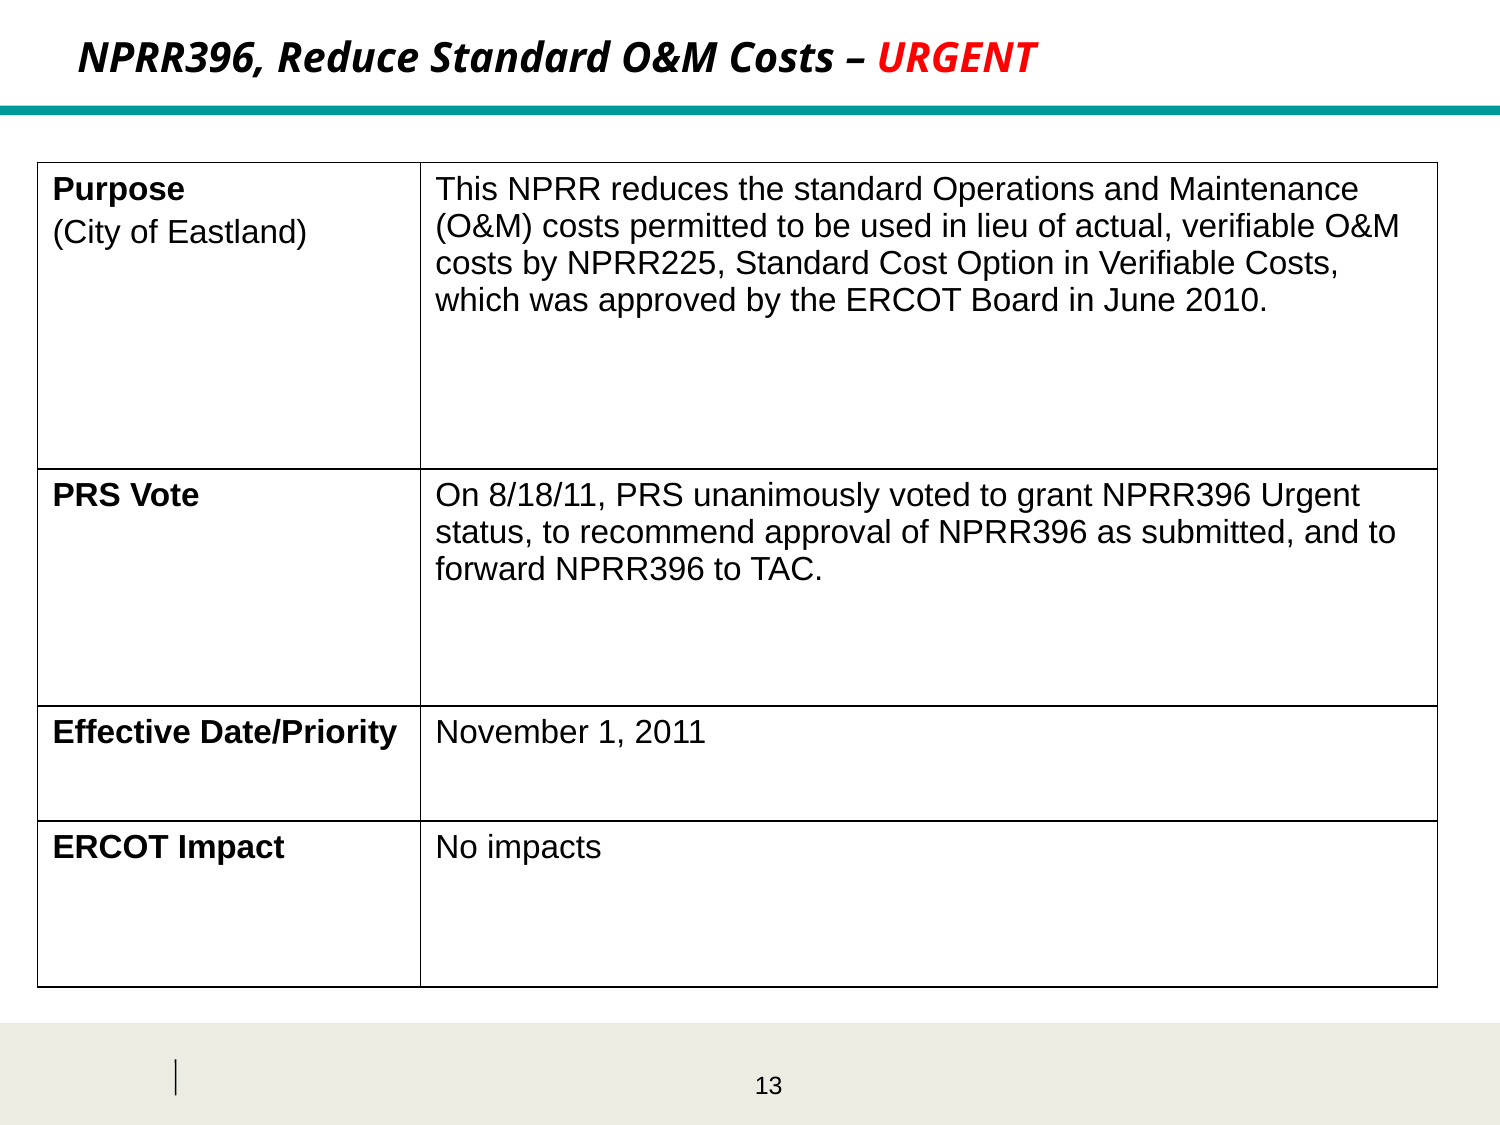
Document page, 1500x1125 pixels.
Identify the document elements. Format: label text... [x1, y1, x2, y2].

table_header This NPRR reduces the standard Operations and Maintenance (O&M) costs permitted to be used in lieu of actual, verifiable O&M costs by NPRR225, Standard Cost Option in Verifiable Costs, which was approved by the ERCOT Board in June 2010. [421, 163, 1437, 468]
table_cell PRS Vote [38, 470, 420, 705]
table_cell On 8/18/11, PRS unanimously voted to grant NPRR396 Urgent status, to recommend approval of NPRR396 as submitted, and to forward NPRR396 to TAC. [421, 470, 1437, 705]
table_cell Effective Date/Priority [38, 707, 420, 820]
title NPRR396, Reduce Standard O&M Costs – Urgent [62, 0, 1500, 113]
table_cell November 1, 2011 [421, 707, 1437, 820]
table_cell ERCOT Impact [38, 822, 420, 986]
table_cell No impacts [421, 822, 1437, 986]
table_header Purpose (City of Eastland) [38, 163, 420, 468]
